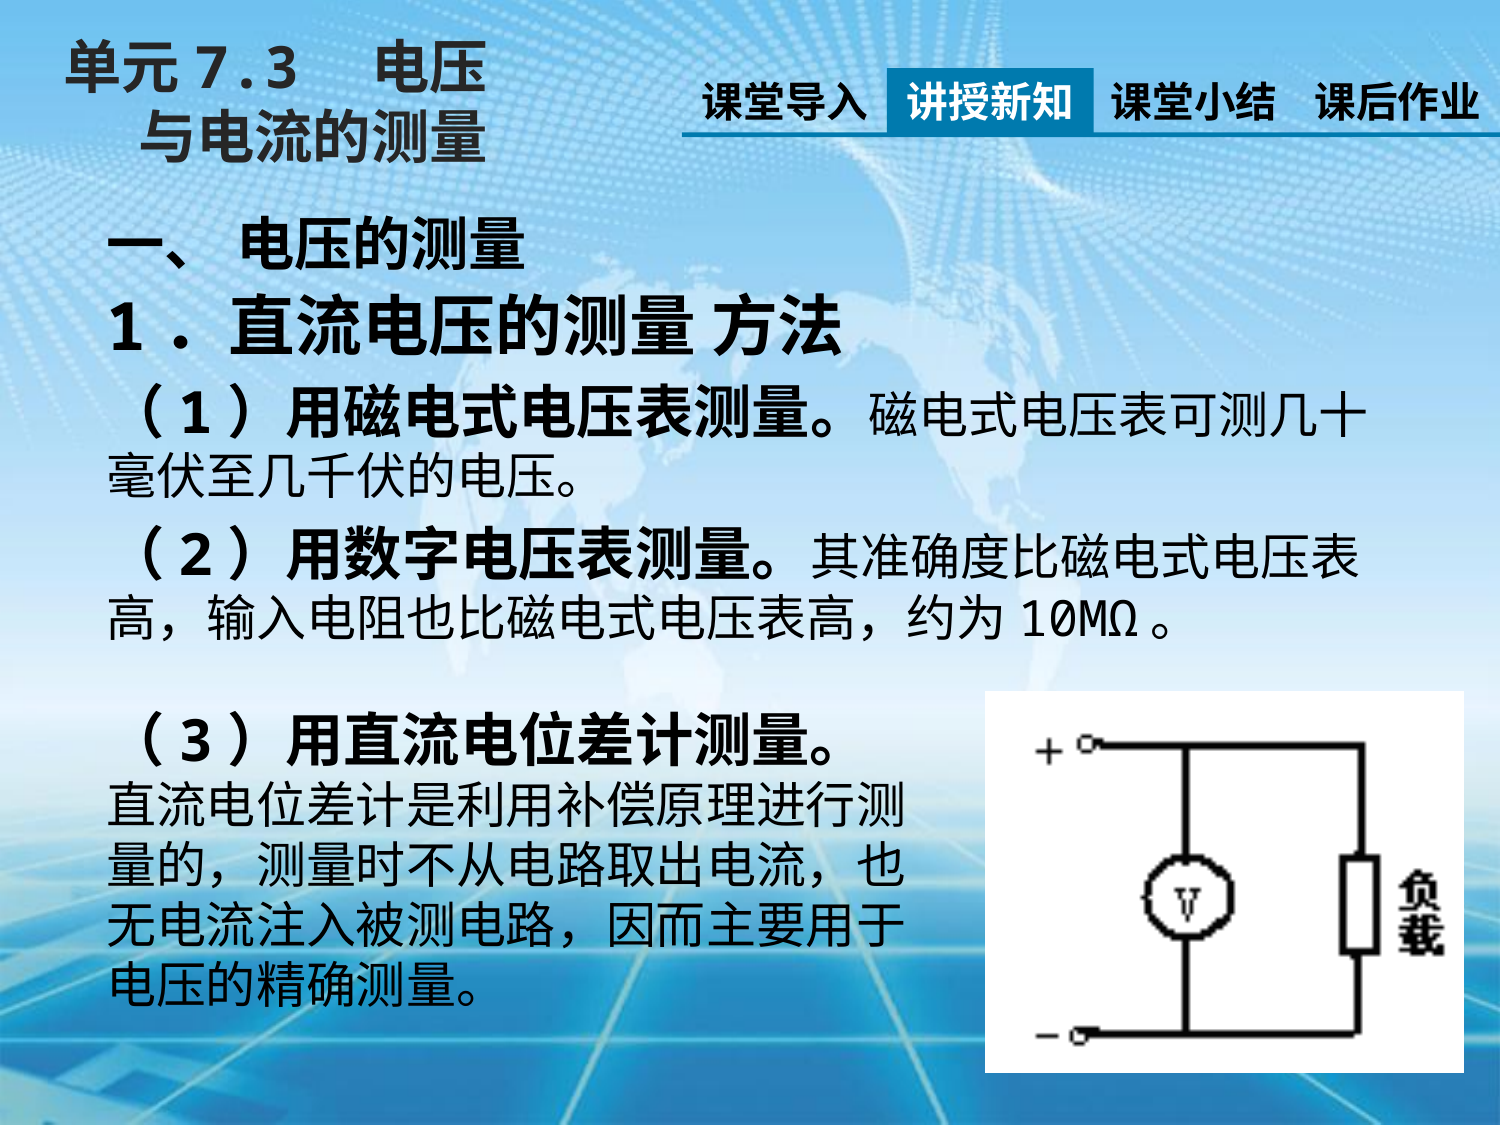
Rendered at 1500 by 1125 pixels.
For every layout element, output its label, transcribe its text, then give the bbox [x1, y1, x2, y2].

text_box 一、 电压的测量 [91, 208, 914, 275]
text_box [10, 22, 1500, 179]
picture [0, 0, 1500, 1125]
text_box 1．直流电压的测量 方法 （1）用磁电式电压表测量。磁电式电压表可测几十毫伏至几千伏的电压。 （2）用数字电压表测量。其准确度比磁电式电压表高，输入电阻也比磁电式电压表高，约为10MΩ。 [91, 275, 1398, 670]
text_box （3）用直流电位差计测量。 直流电位差计是利用补偿原理进行测量的，测量时不从电路取出电流，也无电流注入被测电路，因而主要用于电压的精确测量。 [91, 695, 940, 1021]
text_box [985, 691, 1464, 1073]
